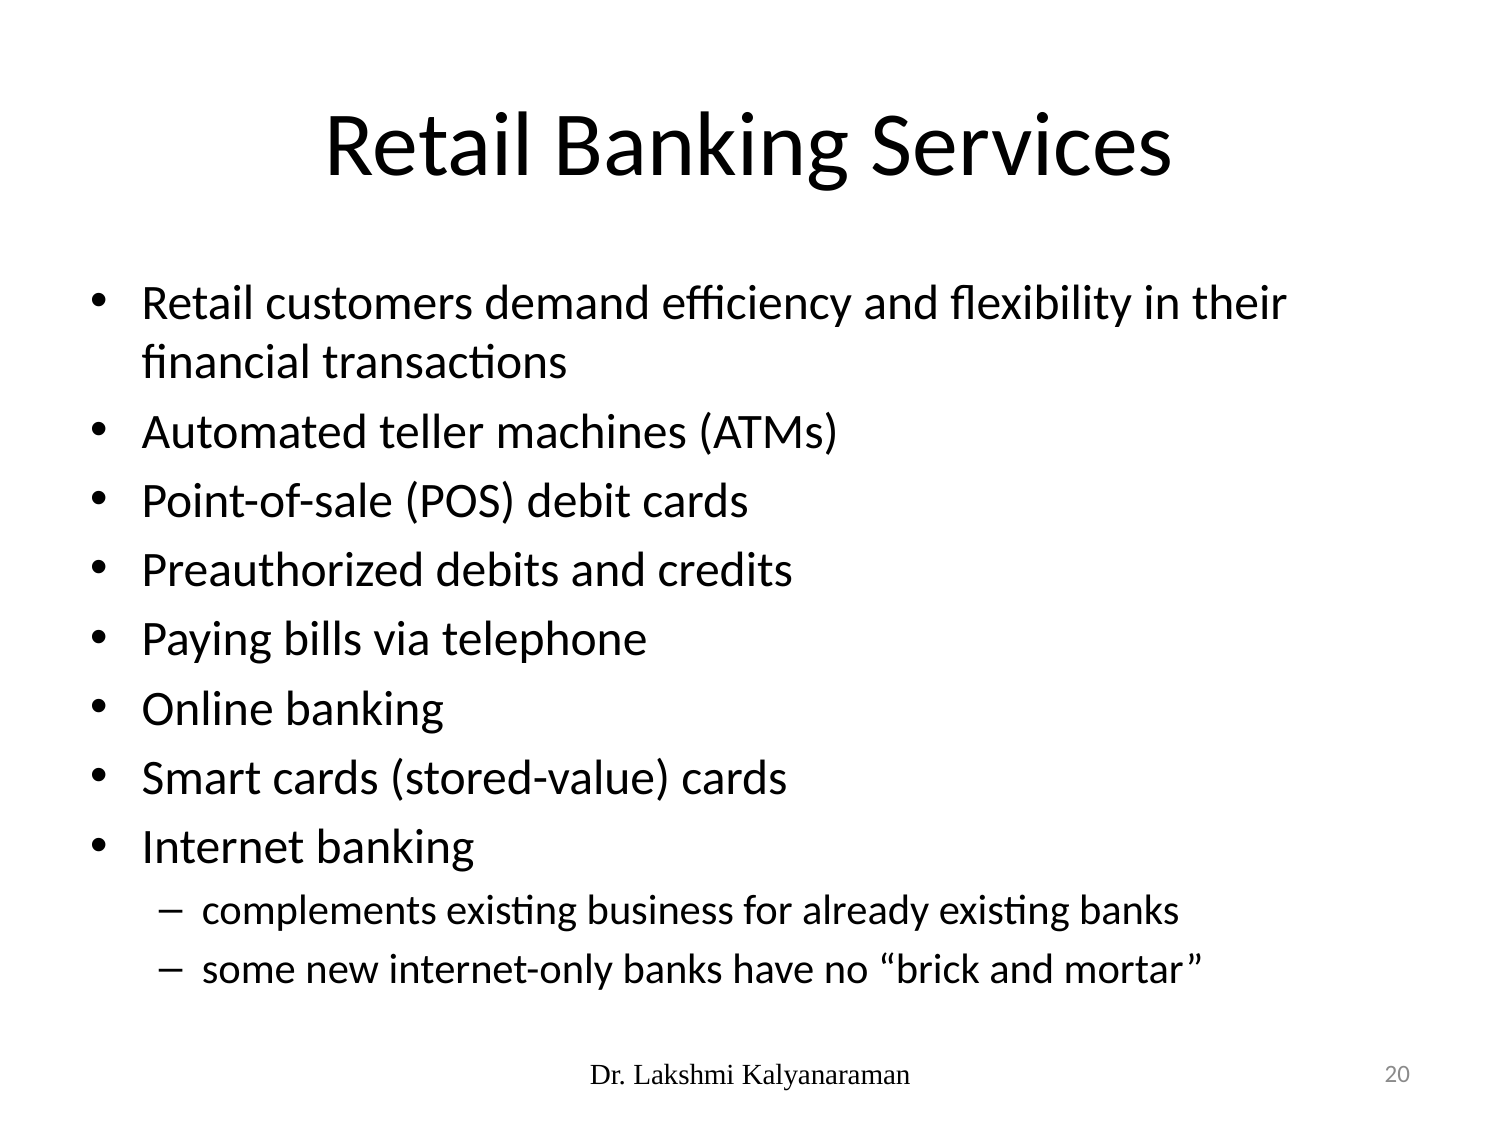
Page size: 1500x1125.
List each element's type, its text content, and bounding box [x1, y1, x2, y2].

slide_number 20 [1074, 1042, 1425, 1103]
title Retail Banking Services [75, 45, 1425, 233]
footer Dr. Lakshmi Kalyanaraman [512, 1042, 988, 1103]
list Retail customers demand efficiency and flexibility in their financial transactions Automated teller machines (ATMs) Point-of-sale (POS) debit cards Preauthorized debits and credits Paying bills via telephone Online banking Smart cards (stored-value) cards Internet banking complements existing business for already existing banks some new internet-only banks have no “brick and mortar” [75, 262, 1425, 1005]
